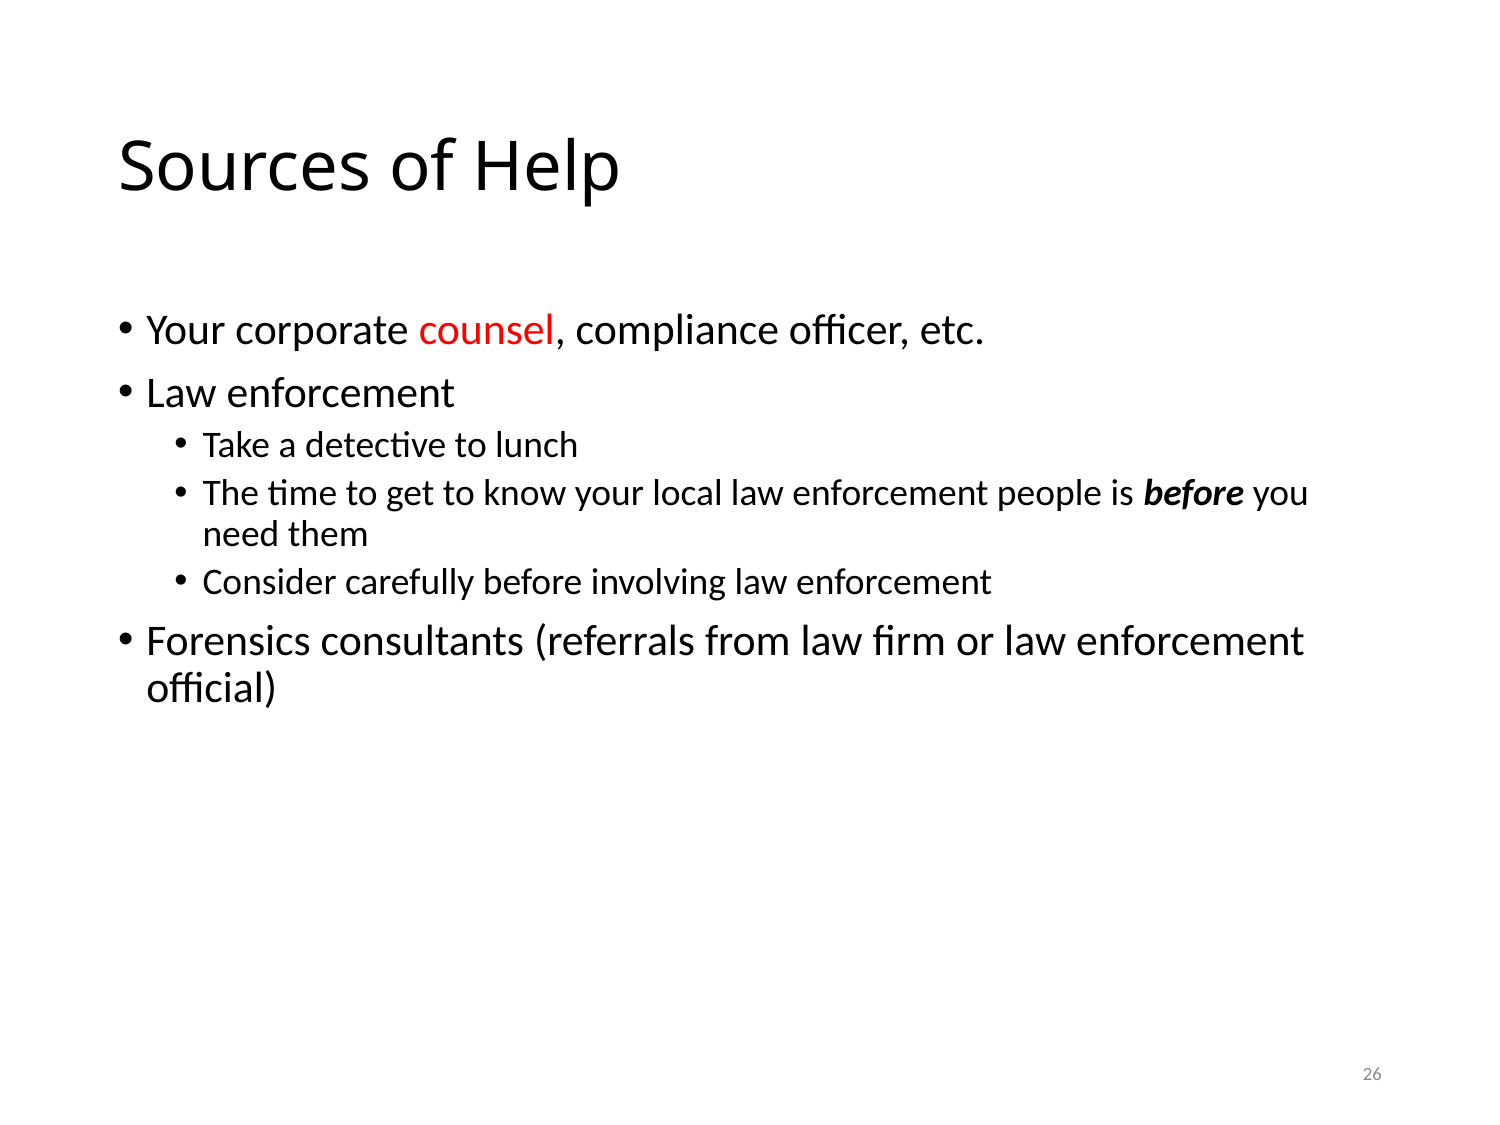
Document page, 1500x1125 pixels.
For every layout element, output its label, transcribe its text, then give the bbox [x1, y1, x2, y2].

title Sources of Help [103, 59, 1397, 278]
list Your corporate counsel, compliance officer, etc. Law enforcement Take a detective to lunch The time to get to know your local law enforcement people is before you need them Consider carefully before involving law enforcement Forensics consultants (referrals from law firm or law enforcement official) [103, 299, 1397, 1014]
slide_number 26 [1059, 1042, 1397, 1103]
